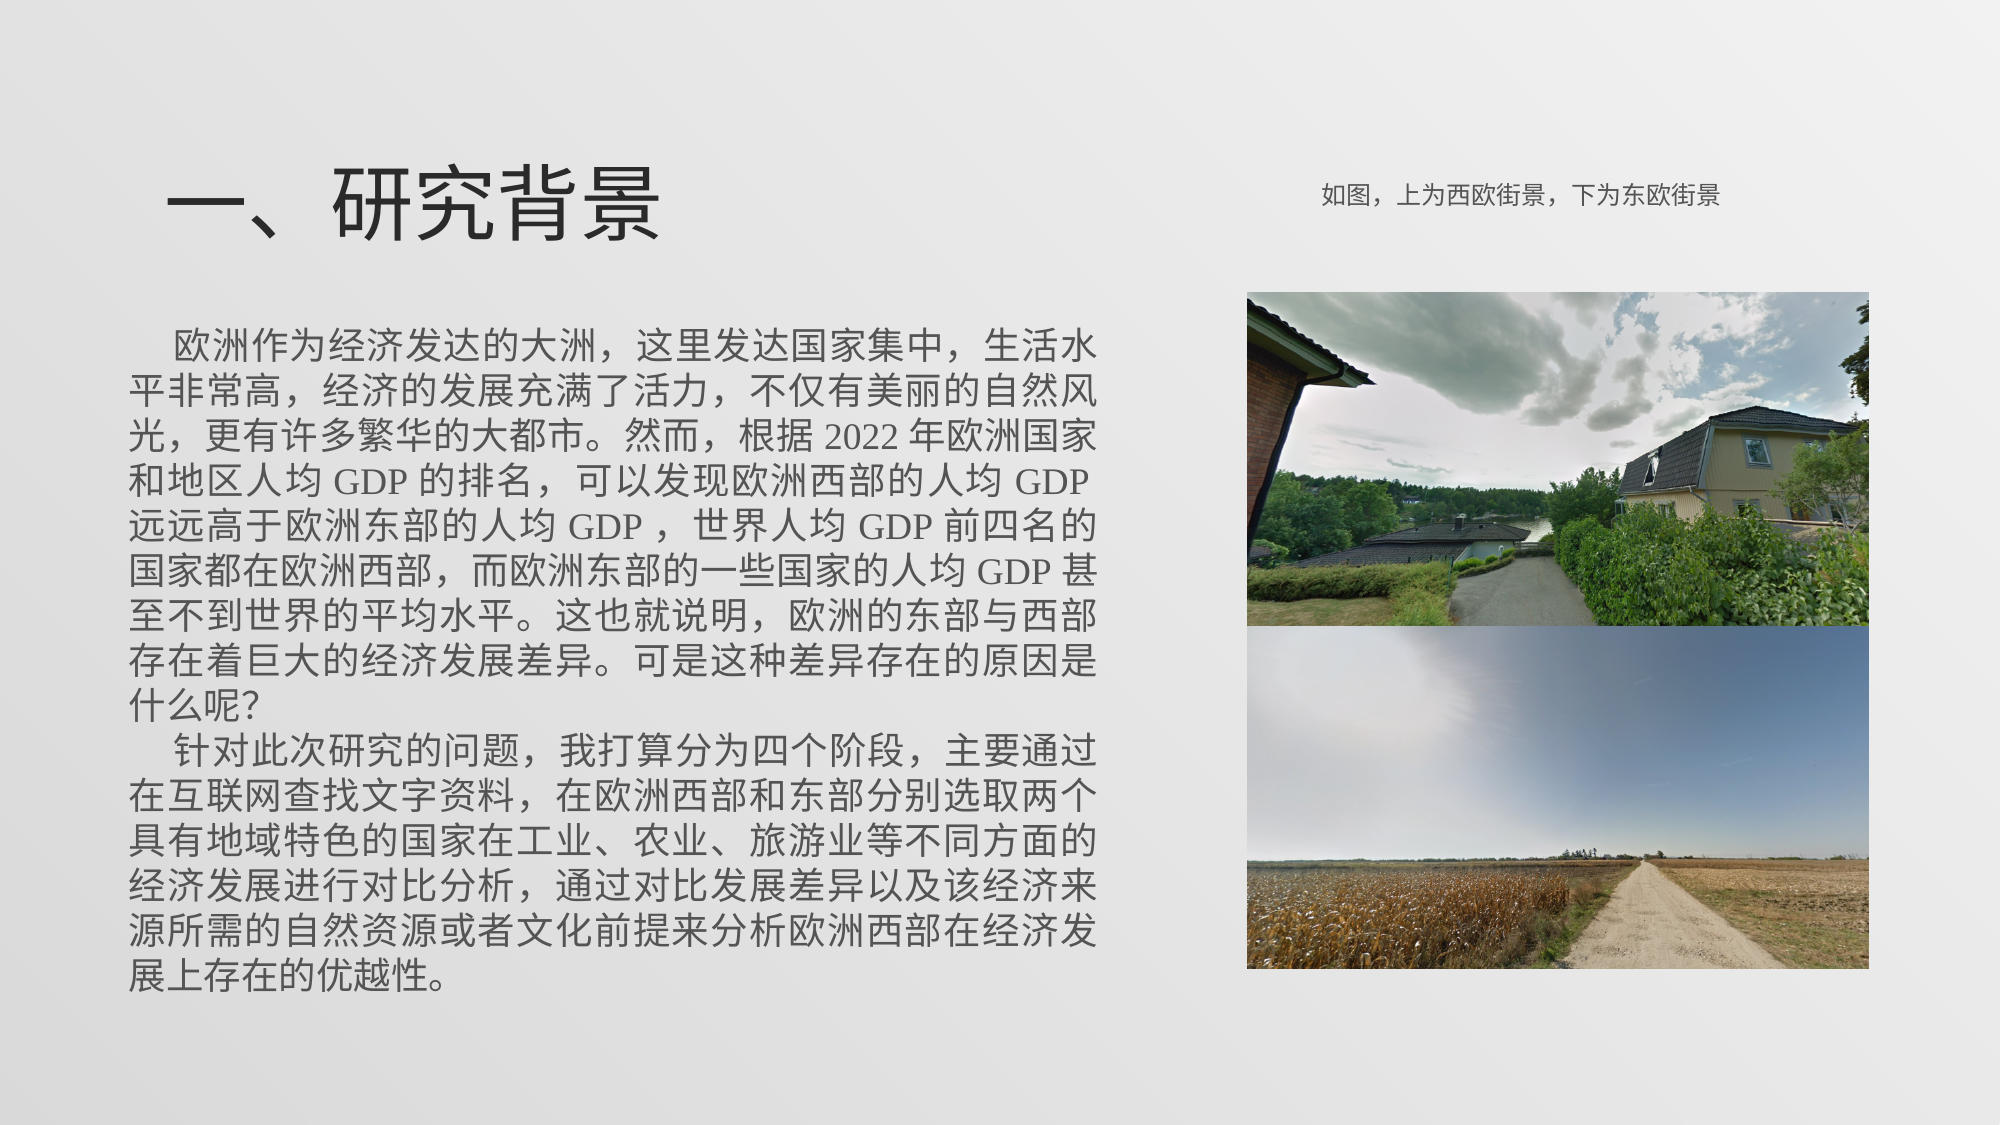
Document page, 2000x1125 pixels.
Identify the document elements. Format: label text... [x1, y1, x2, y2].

text_box 欧洲作为经济发达的大洲，这里发达国家集中，生活水平非常高，经济的发展充满了活力，不仅有美丽的自然风光，更有许多繁华的大都市。然而，根据2022年欧洲国家和地区人均GDP的排名，可以发现欧洲西部的人均GDP远远高于欧洲东部的人均GDP，世界人均GDP前四名的国家都在欧洲西部，而欧洲东部的一些国家的人均GDP甚至不到世界的平均水平。这也就说明，欧洲的东部与西部存在着巨大的经济发展差异。可是这种差异存在的原因是什么呢？ 针对此次研究的问题，我打算分为四个阶段，主要通过在互联网查找文字资料，在欧洲西部和东部分别选取两个具有地域特色的国家在工业、农业、旅游业等不同方面的经济发展进行对比分析，通过对比发展差异以及该经济来源所需的自然资源或者文化前提来分析欧洲西部在经济发展上存在的优越性。 [113, 314, 1114, 1005]
picture [1247, 292, 1869, 969]
text_box 如图，上为西欧街景，下为东欧街景 [1307, 172, 1743, 218]
title 一、研究背景 [149, 42, 1750, 261]
